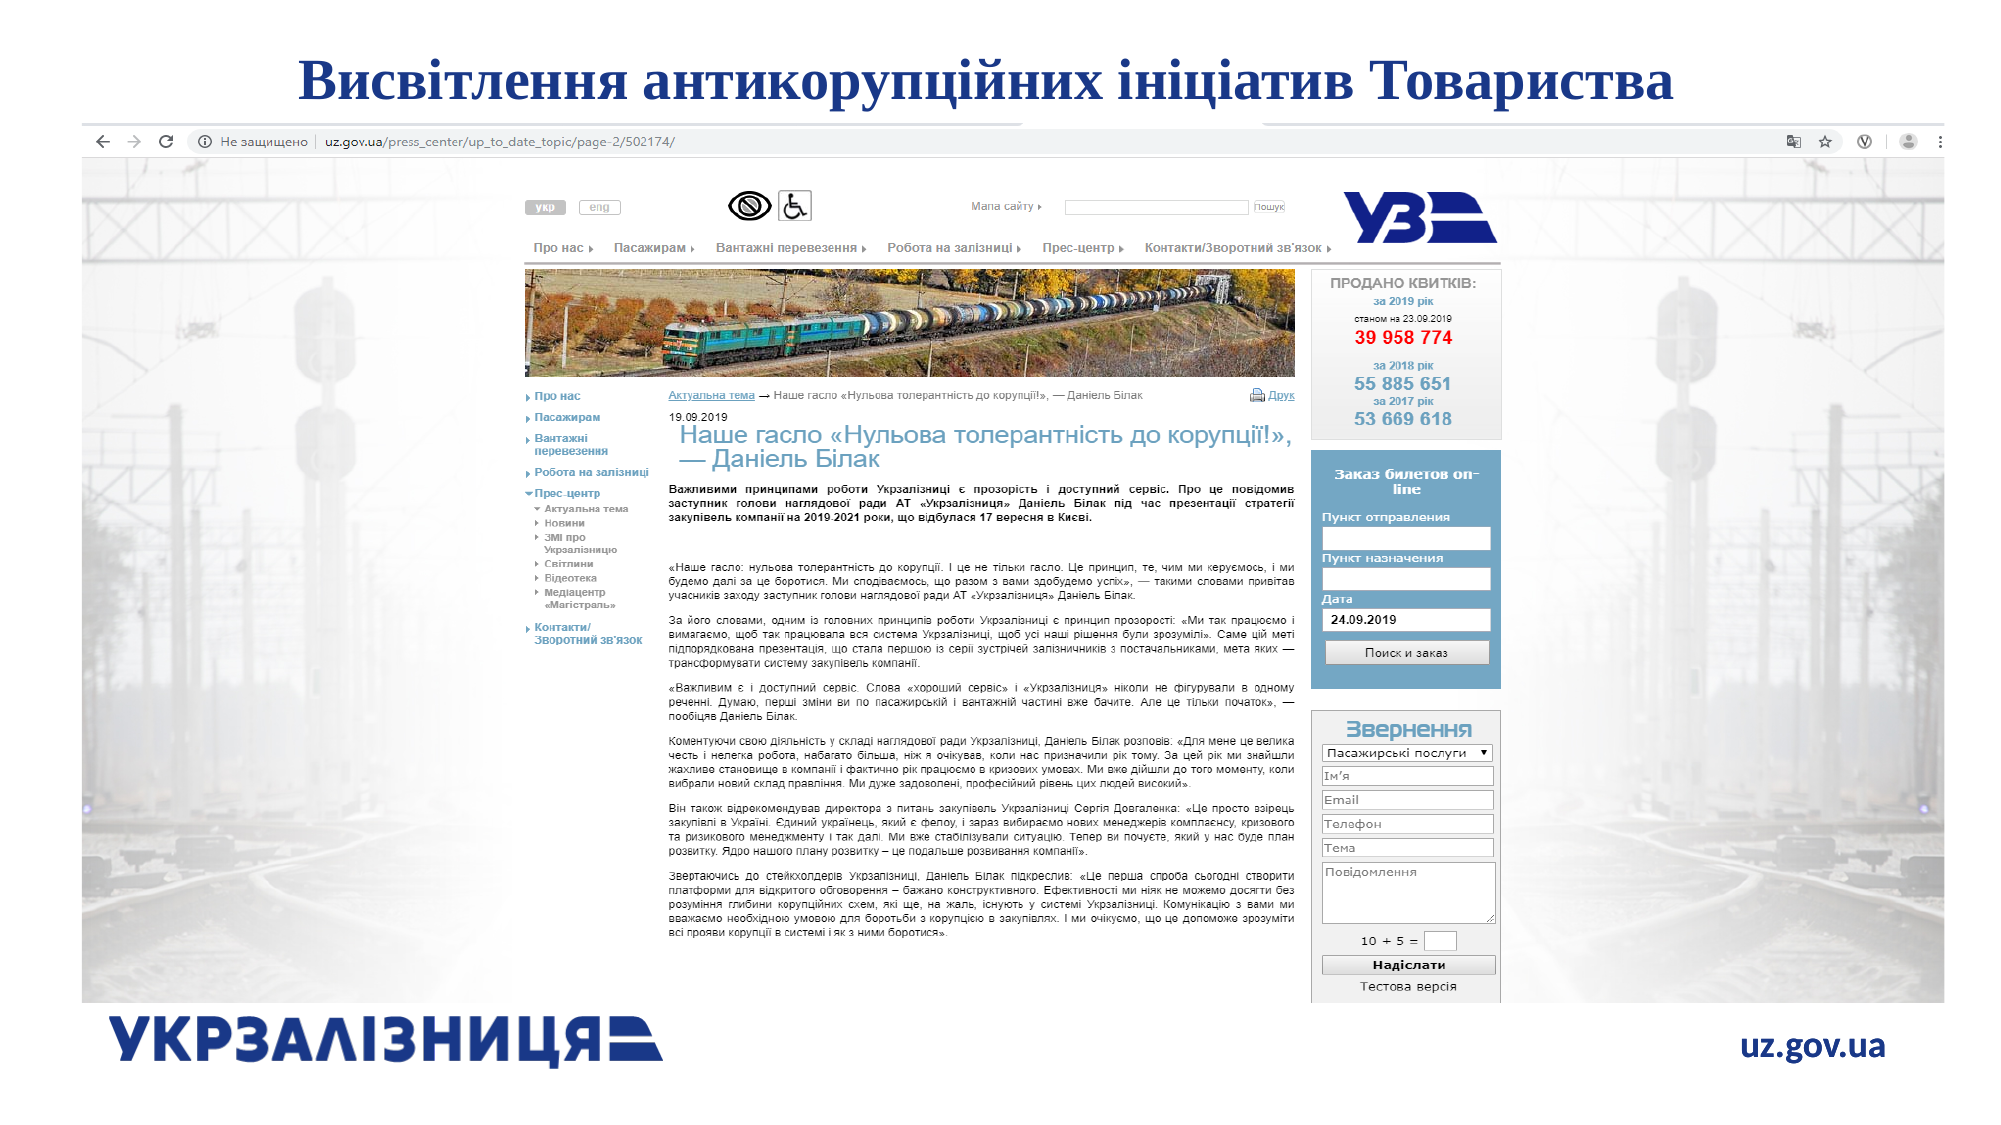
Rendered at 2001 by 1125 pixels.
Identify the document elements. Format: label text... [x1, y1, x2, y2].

picture [108, 1015, 663, 1071]
title Висвітлення антикорупційних ініціатив Товариства [98, 10, 1875, 123]
picture [81, 123, 1945, 1003]
